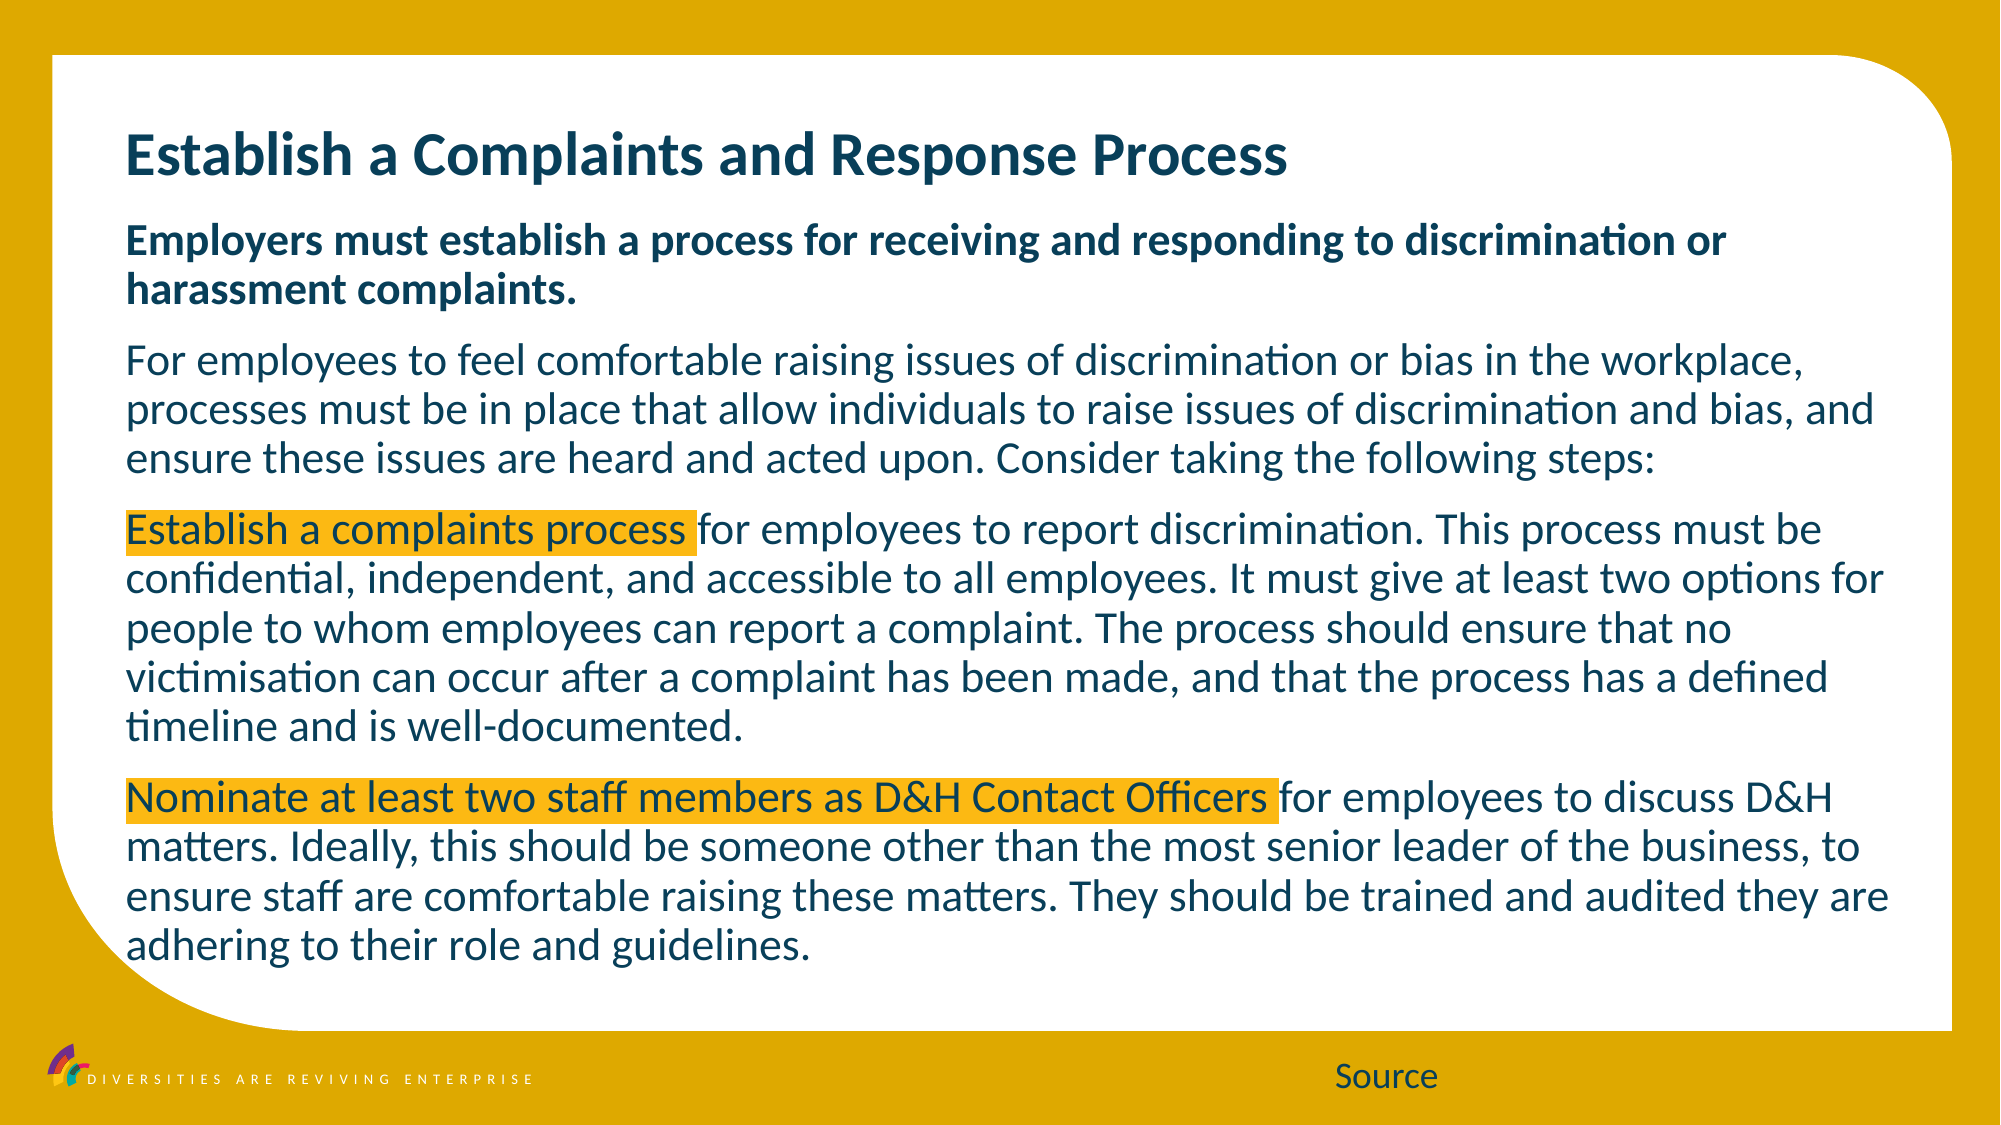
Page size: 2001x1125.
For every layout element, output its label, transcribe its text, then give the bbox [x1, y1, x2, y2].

text_box Source [1320, 1043, 2000, 1103]
text_box Establish a Complaints and Response Process [110, 89, 1568, 222]
list Employers must establish a process for receiving and responding to discrimination or harassment complaints. For employees to feel comfortable raising issues of discrimination or bias in the workplace, processes must be in place that allow individuals to raise issues of discrimination and bias, and ensure these issues are heard and acted upon. Consider taking the following steps: Establish a complaints process for employees to report discrimination. This process must be confidential, independent, and accessible to all employees. It must give at least two options for people to whom employees can report a complaint. The process should ensure that no victimisation can occur after a complaint has been made, and that the process has a defined timeline and is well-documented. Nominate at least two staff members as D&H Contact Officers for employees to discuss D&H matters. Ideally, this should be someone other than the most senior leader of the business, to ensure staff are comfortable raising these matters. They should be trained and audited they are adhering to their role and guidelines. [110, 208, 1947, 840]
